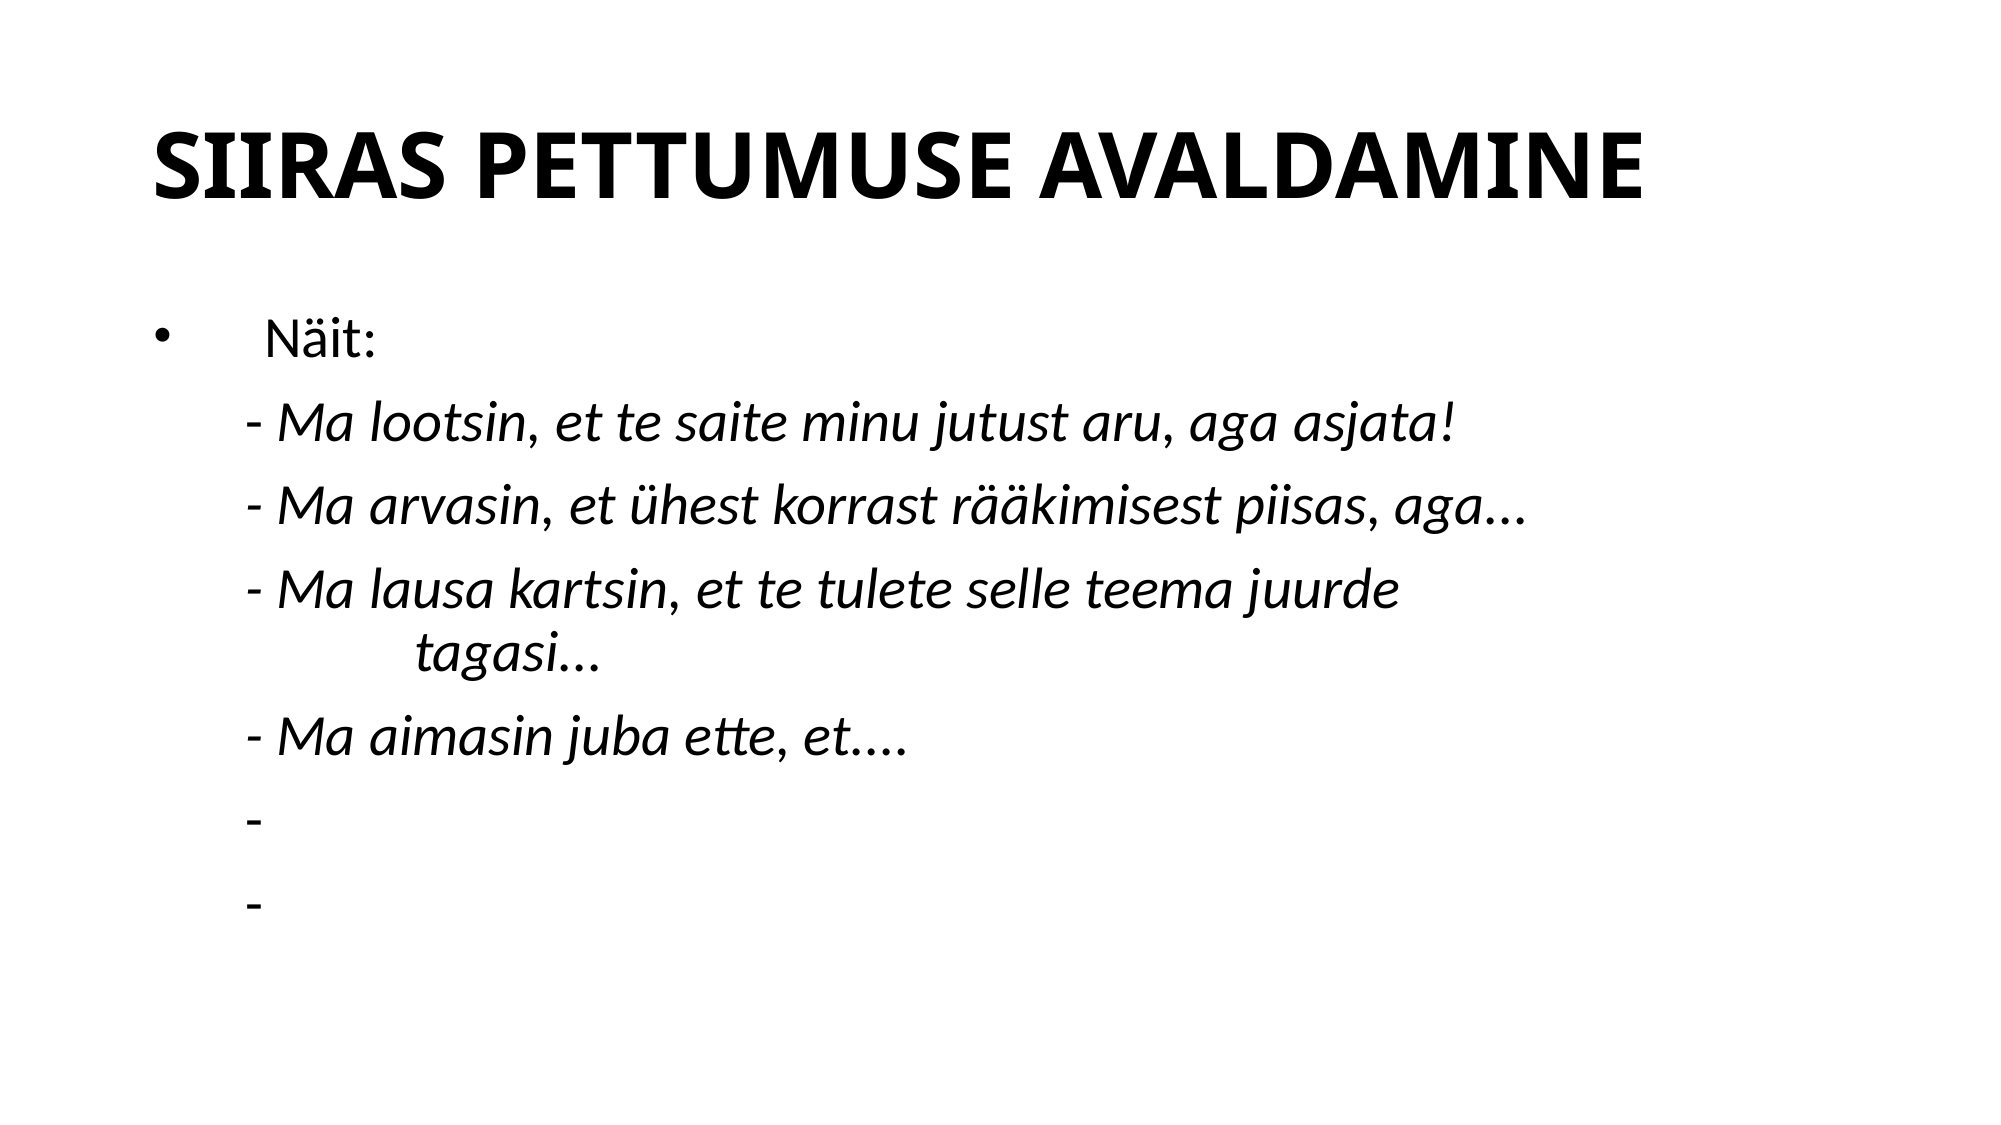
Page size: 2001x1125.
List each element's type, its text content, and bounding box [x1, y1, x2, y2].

title SIIRAS PETTUMUSE AVALDAMINE [137, 59, 1863, 278]
list Näit: - Ma lootsin, et te saite minu jutust aru, aga asjata! - Ma arvasin, et ühest korrast rääkimisest piisas, aga... - Ma lausa kartsin, et te tulete selle teema juurde tagasi... - Ma aimasin juba ette, et.... - - [137, 299, 1863, 1014]
